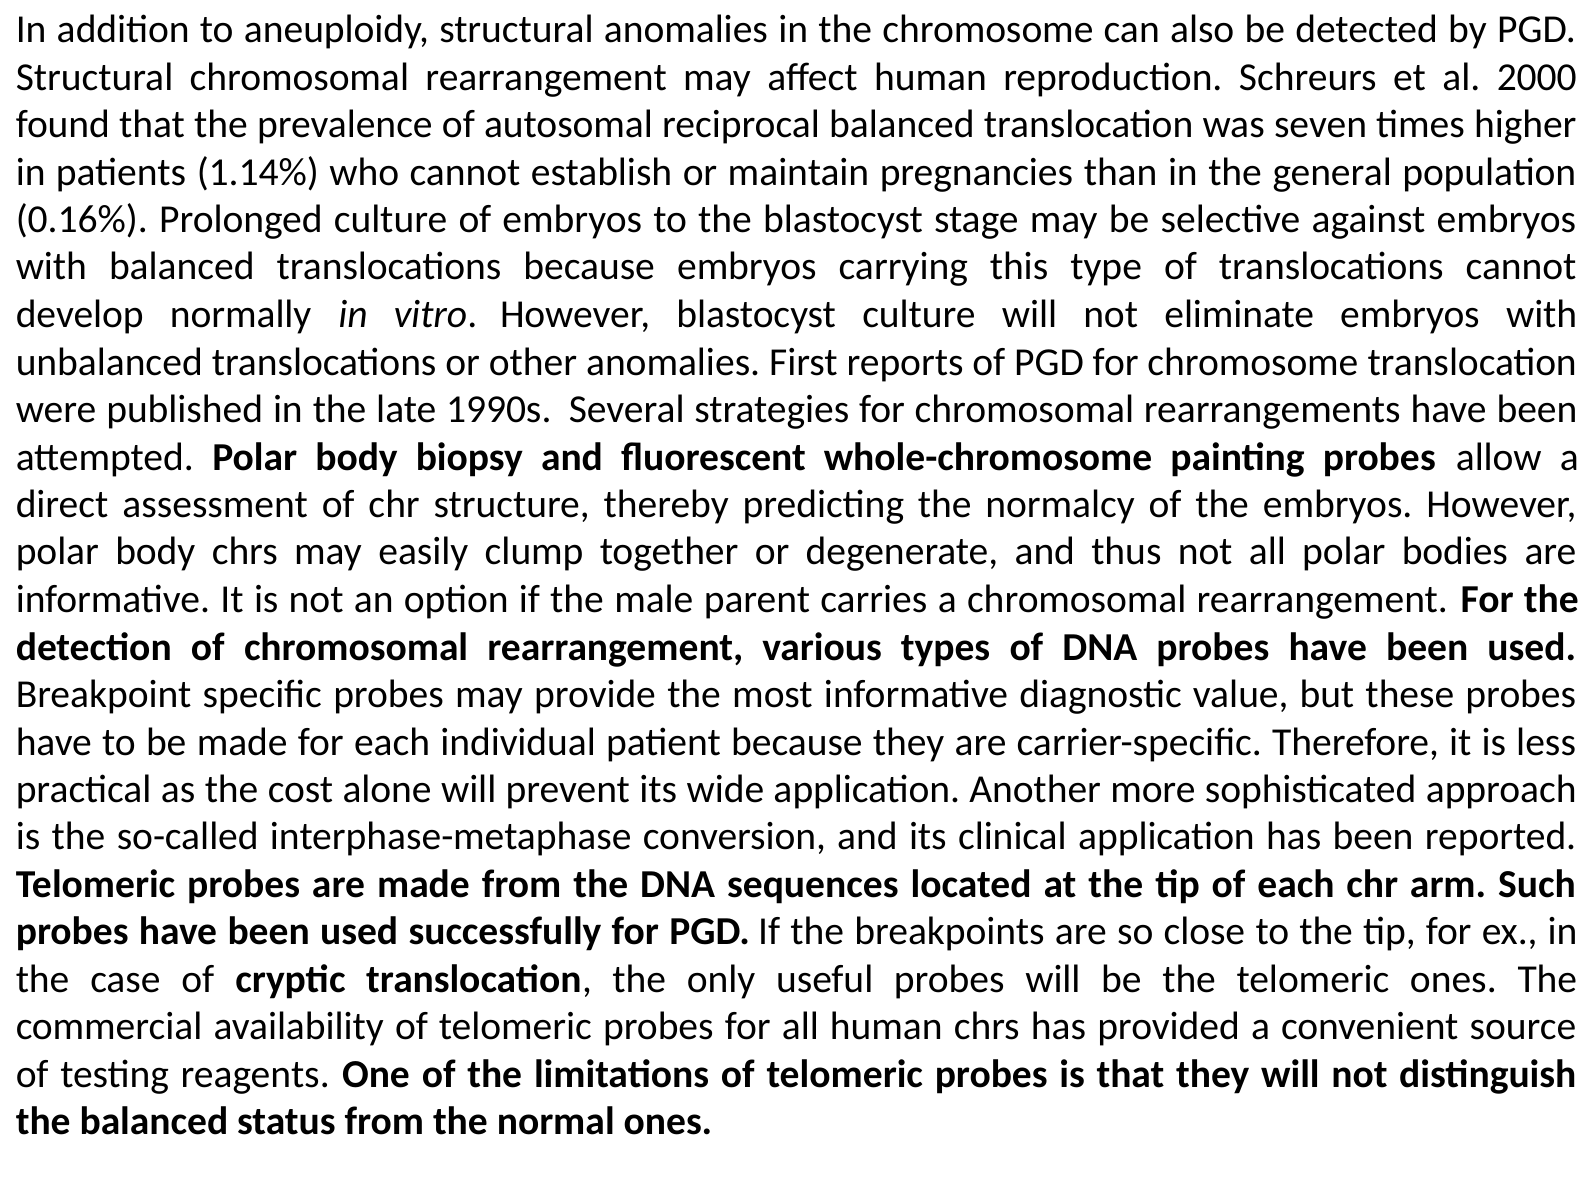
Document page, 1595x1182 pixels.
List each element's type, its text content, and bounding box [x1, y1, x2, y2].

text_box In addition to aneuploidy, structural anomalies in the chromosome can also be detected by PGD. Structural chromosomal rearrangement may affect human reproduction. Schreurs et al. 2000 found that the prevalence of autosomal reciprocal balanced translocation was seven times higher in patients (1.14%) who cannot establish or maintain pregnancies than in the general population (0.16%). Prolonged culture of embryos to the blastocyst stage may be selective against embryos with balanced translocations because embryos carrying this type of translocations cannot develop normally in vitro. However, blastocyst culture will not eliminate embryos with unbalanced translocations or other anomalies. First reports of PGD for chromosome translocation were published in the late 1990s. Several strategies for chromosomal rearrangements have been attempted. Polar body biopsy and fluorescent whole-chromosome painting probes allow a direct assessment of chr structure, thereby predicting the normalcy of the embryos. However, polar body chrs may easily clump together or degenerate, and thus not all polar bodies are informative. It is not an option if the male parent carries a chromosomal rearrangement. For the detection of chromosomal rearrangement, various types of DNA probes have been used. Breakpoint specific probes may provide the most informative diagnostic value, but these probes have to be made for each individual patient because they are carrier-specific. Therefore, it is less practical as the cost alone will prevent its wide application. Another more sophisticated approach is the so-called interphase-metaphase conversion, and its clinical application has been reported. Telomeric probes are made from the DNA sequences located at the tip of each chr arm. Such probes have been used successfully for PGD. If the breakpoints are so close to the tip, for ex., in the case of cryptic translocation, the only useful probes will be the telomeric ones. The commercial availability of telomeric probes for all human chrs has provided a convenient source of testing reagents. One of the limitations of telomeric probes is that they will not distinguish the balanced status from the normal ones. [0, 0, 1595, 1151]
